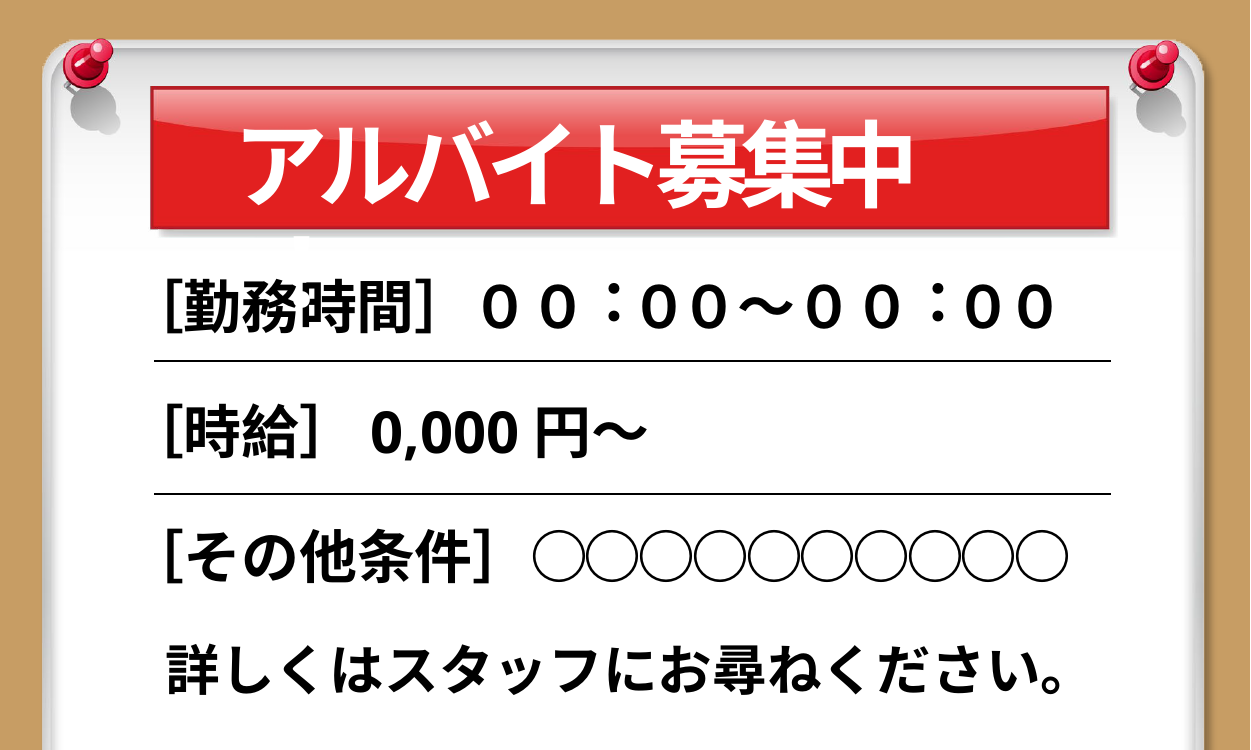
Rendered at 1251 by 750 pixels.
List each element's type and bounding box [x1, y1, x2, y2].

text_box [153, 359, 1112, 495]
picture [40, 37, 1218, 750]
text_box [0, 0, 1250, 750]
